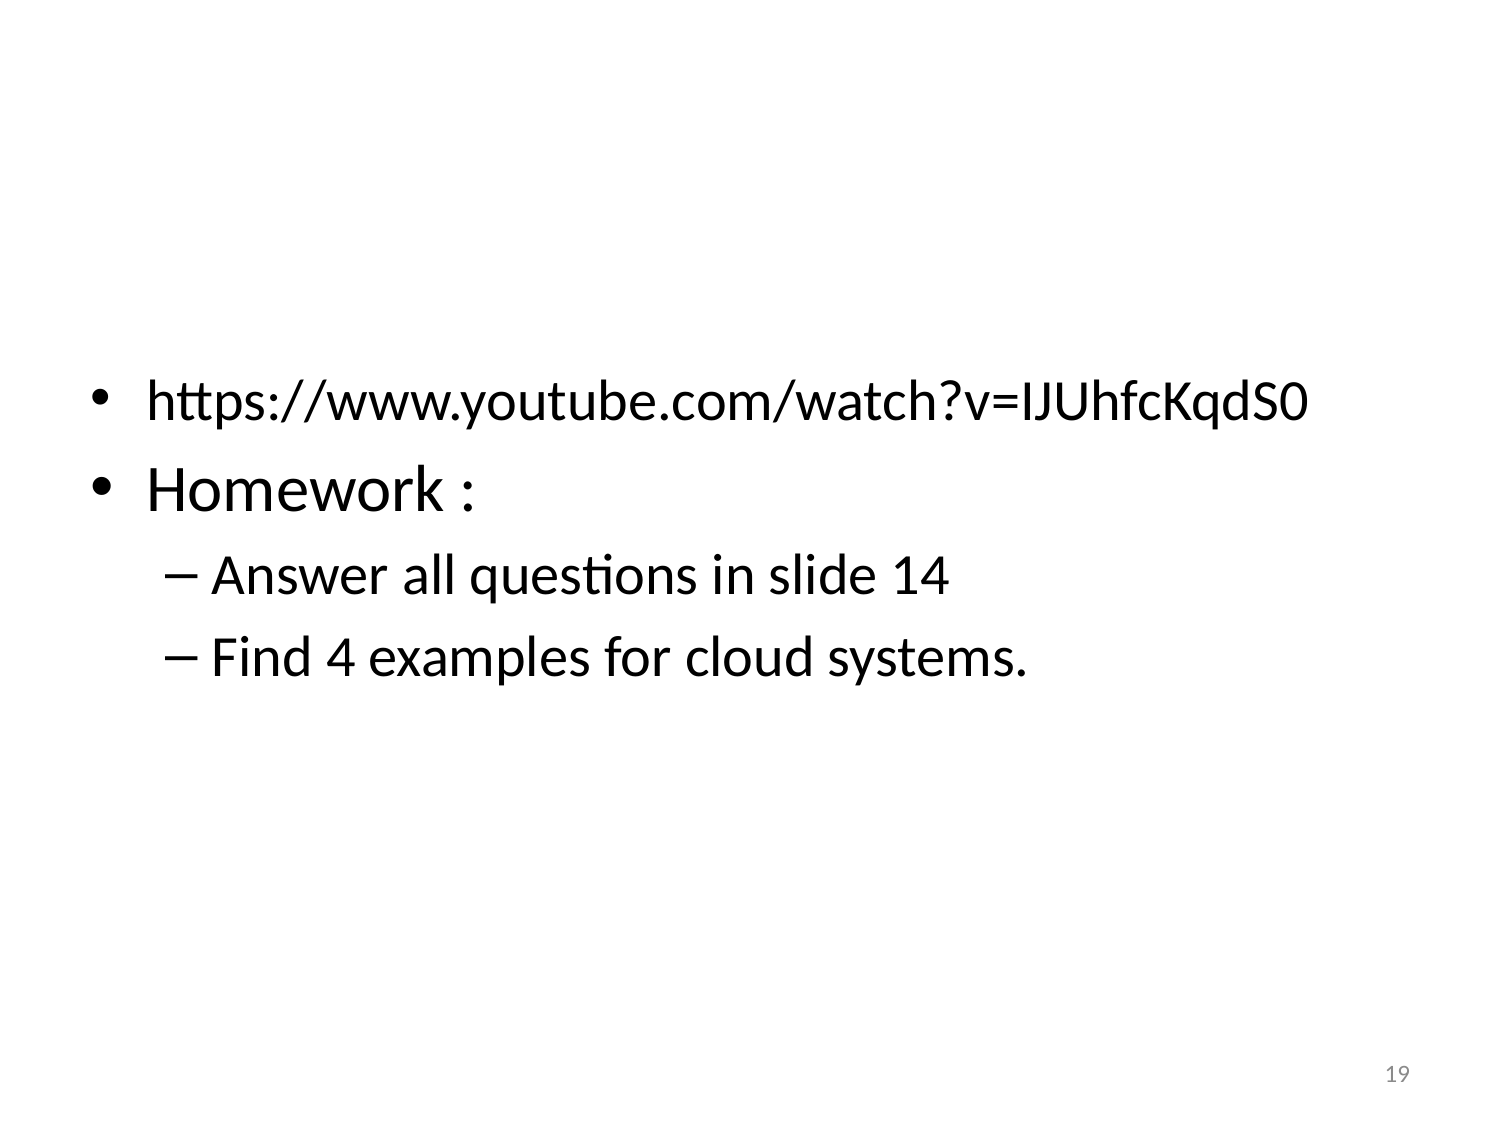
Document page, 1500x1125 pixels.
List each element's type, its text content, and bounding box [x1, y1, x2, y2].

list https://www.youtube.com/watch?v=IJUhfcKqdS0 Homework : Answer all questions in slide 14 Find 4 examples for cloud systems. [75, 262, 1425, 1005]
slide_number 19 [1074, 1042, 1425, 1103]
